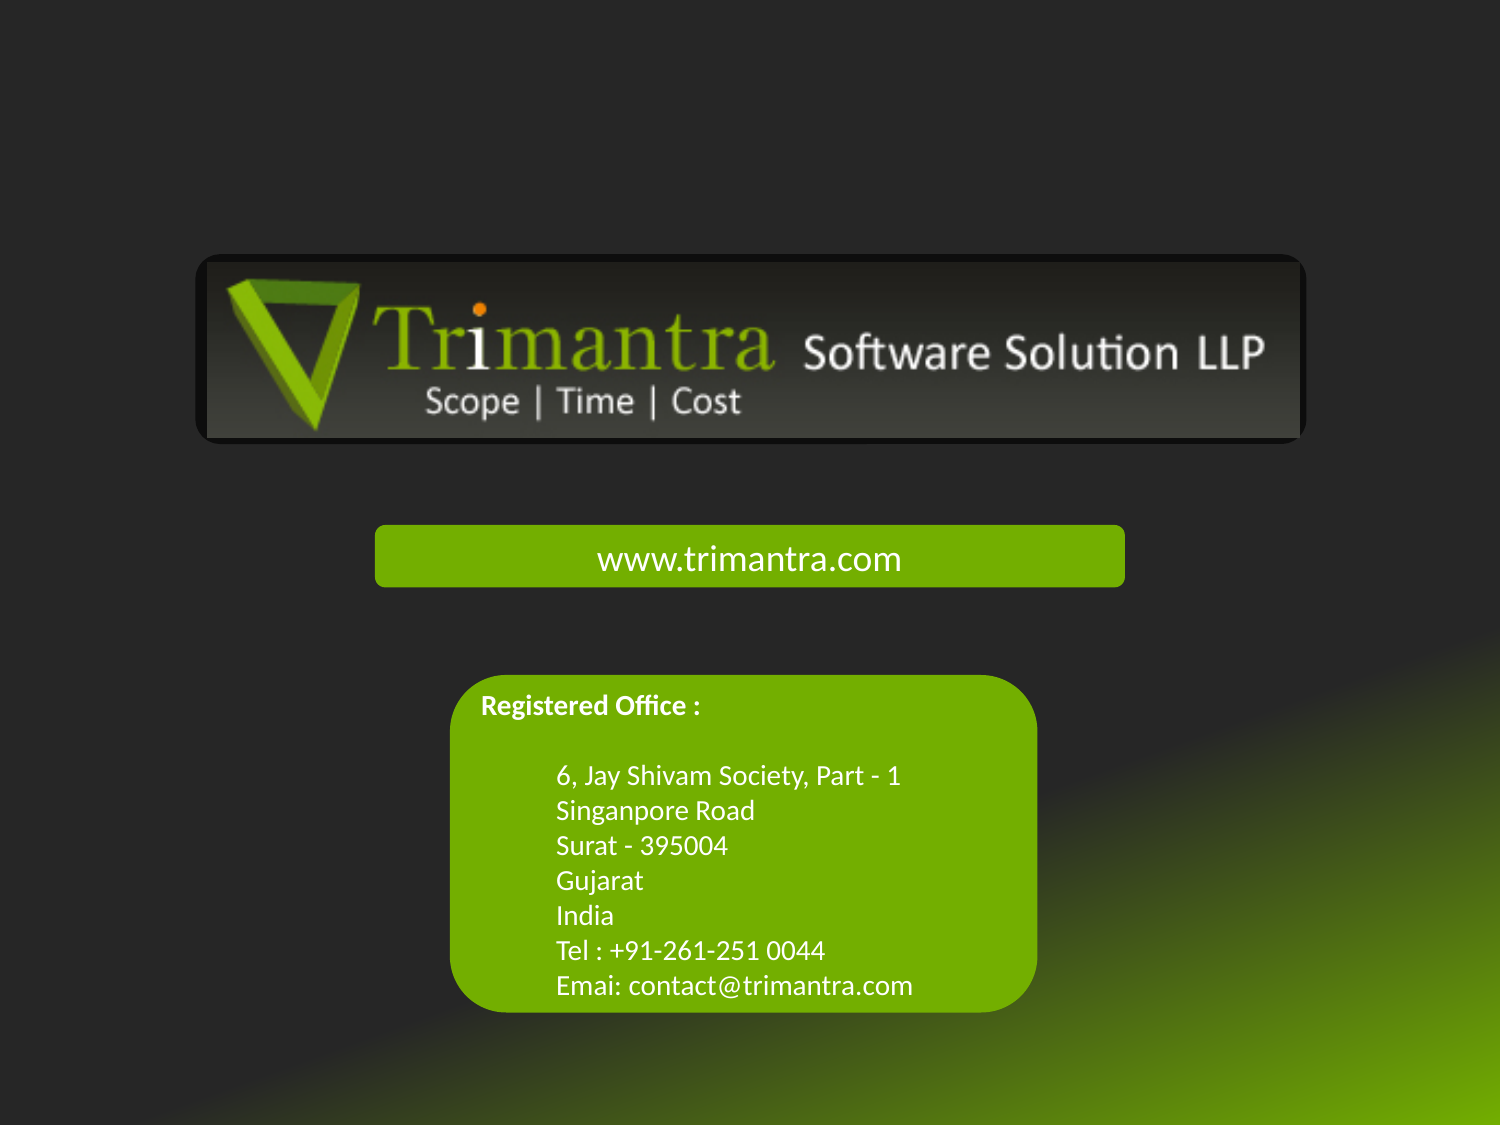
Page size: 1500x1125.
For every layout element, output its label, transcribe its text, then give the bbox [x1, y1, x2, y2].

text_box www.trimantra.com [372, 522, 1128, 590]
text_box Registered Office : 6, Jay Shivam Society, Part - 1 Singanpore Road Surat - 395004 Gujarat India Tel : +91-261-251 0044 Emai: contact@trimantra.com [447, 672, 1040, 1015]
picture [207, 262, 1301, 438]
